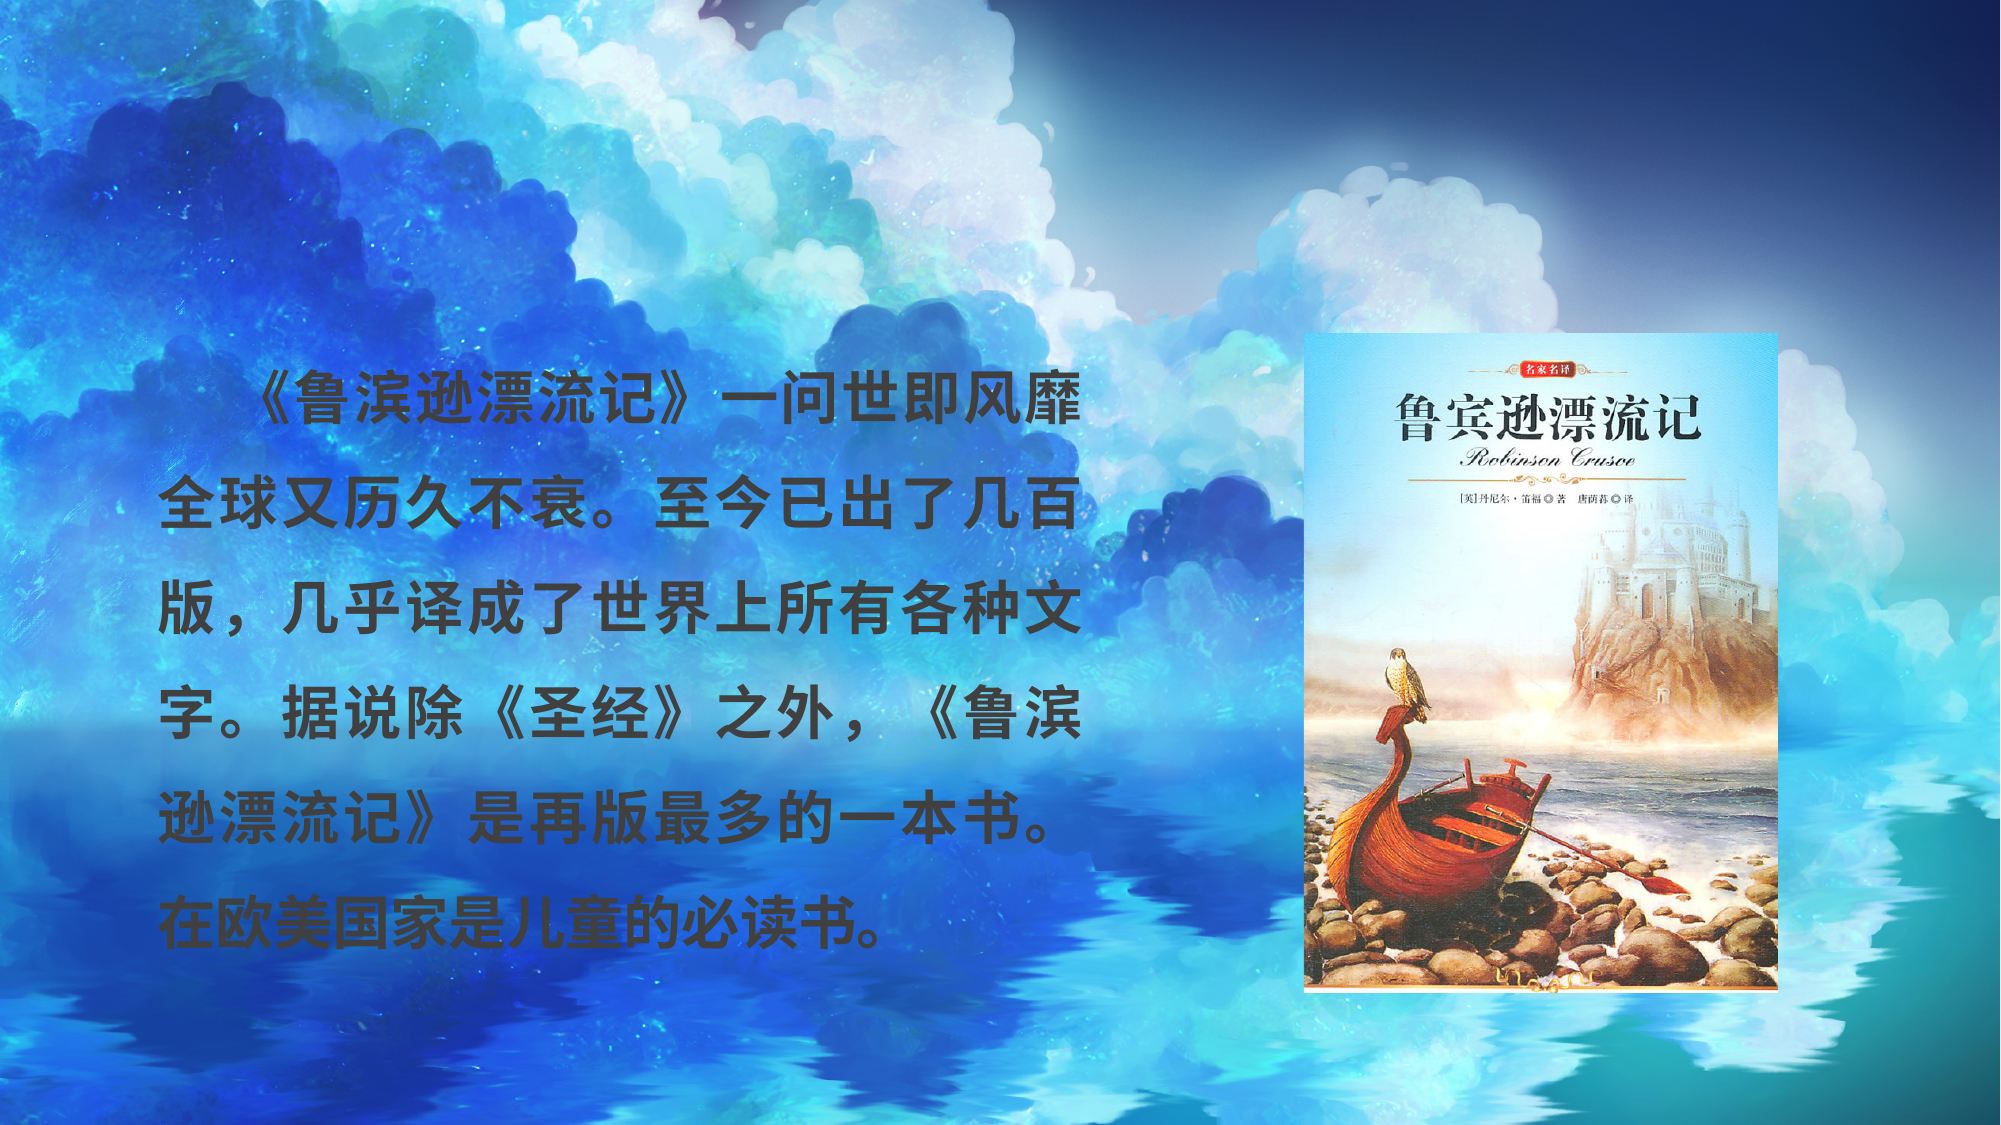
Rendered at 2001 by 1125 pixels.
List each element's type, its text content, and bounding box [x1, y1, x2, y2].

text_box 《鲁滨逊漂流记》一问世即风靡全球又历久不衰。至今已出了几百版，几乎译成了世界上所有各种文字。据说除《圣经》之外，《鲁滨逊漂流记》是再版最多的一本书。在欧美国家是儿童的必读书。 [139, 316, 1102, 963]
picture [0, 0, 2001, 1125]
text_box [741, 105, 1272, 211]
